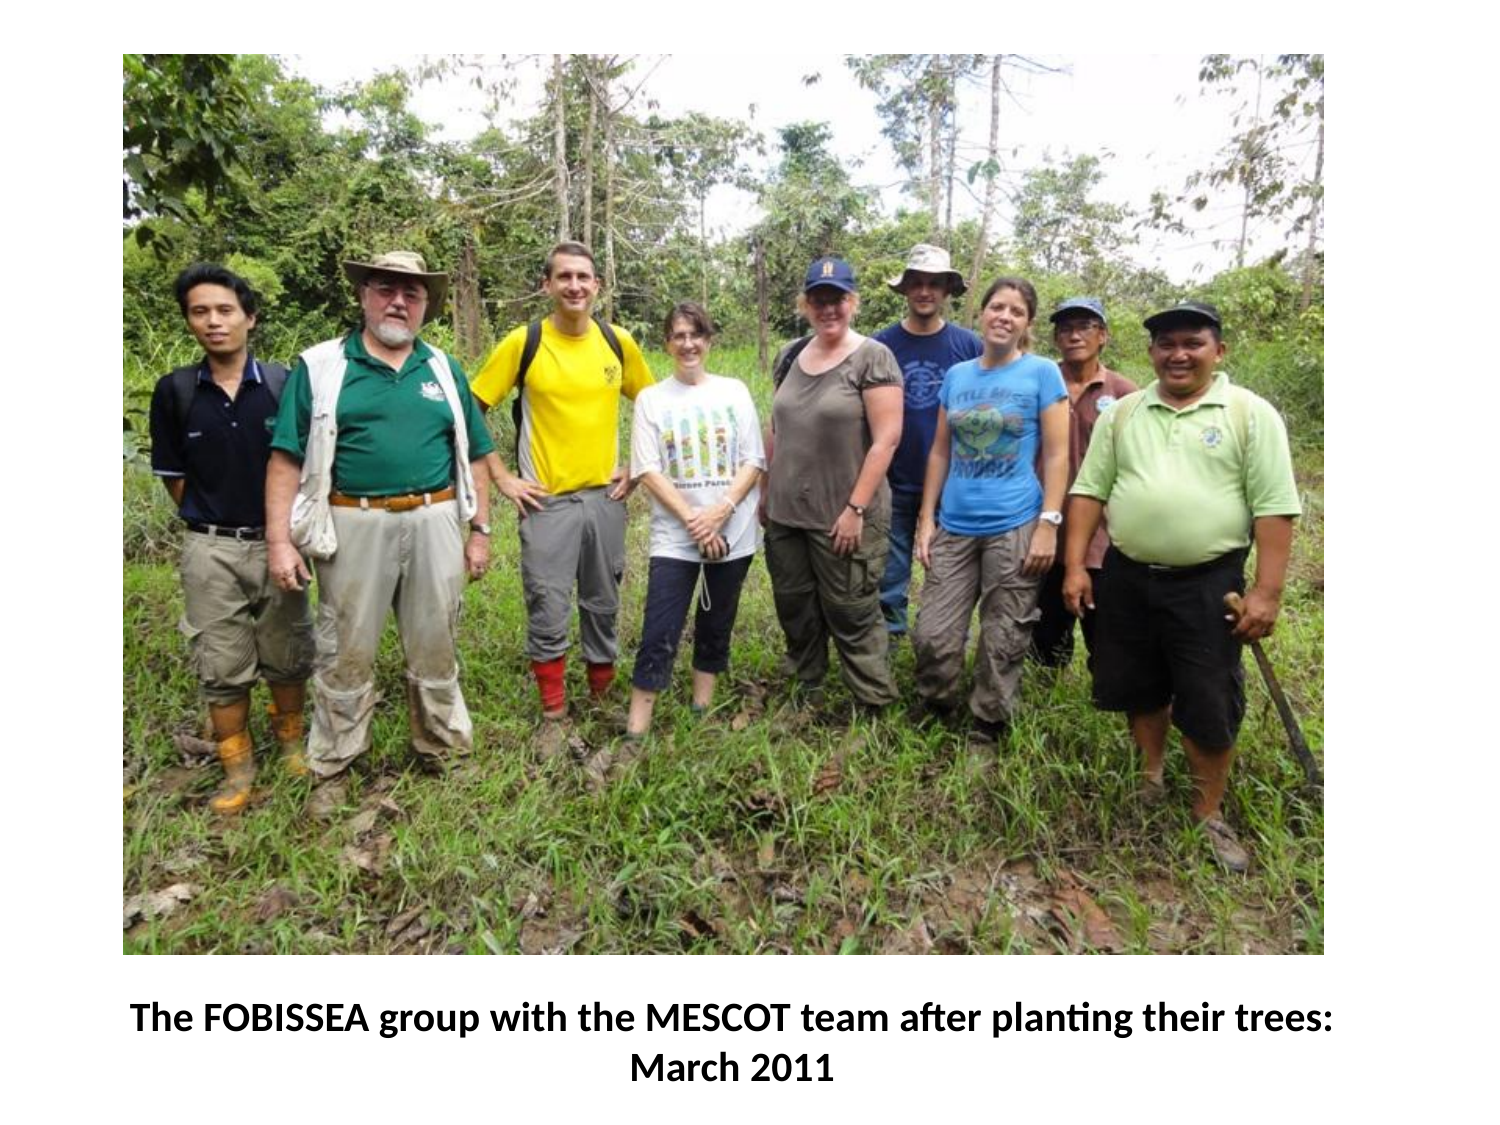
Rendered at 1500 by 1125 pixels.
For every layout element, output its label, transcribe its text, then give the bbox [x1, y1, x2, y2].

title The FOBISSEA group with the MESCOT team after planting their trees: March 2011 [76, 987, 1388, 1092]
picture [123, 54, 1325, 955]
